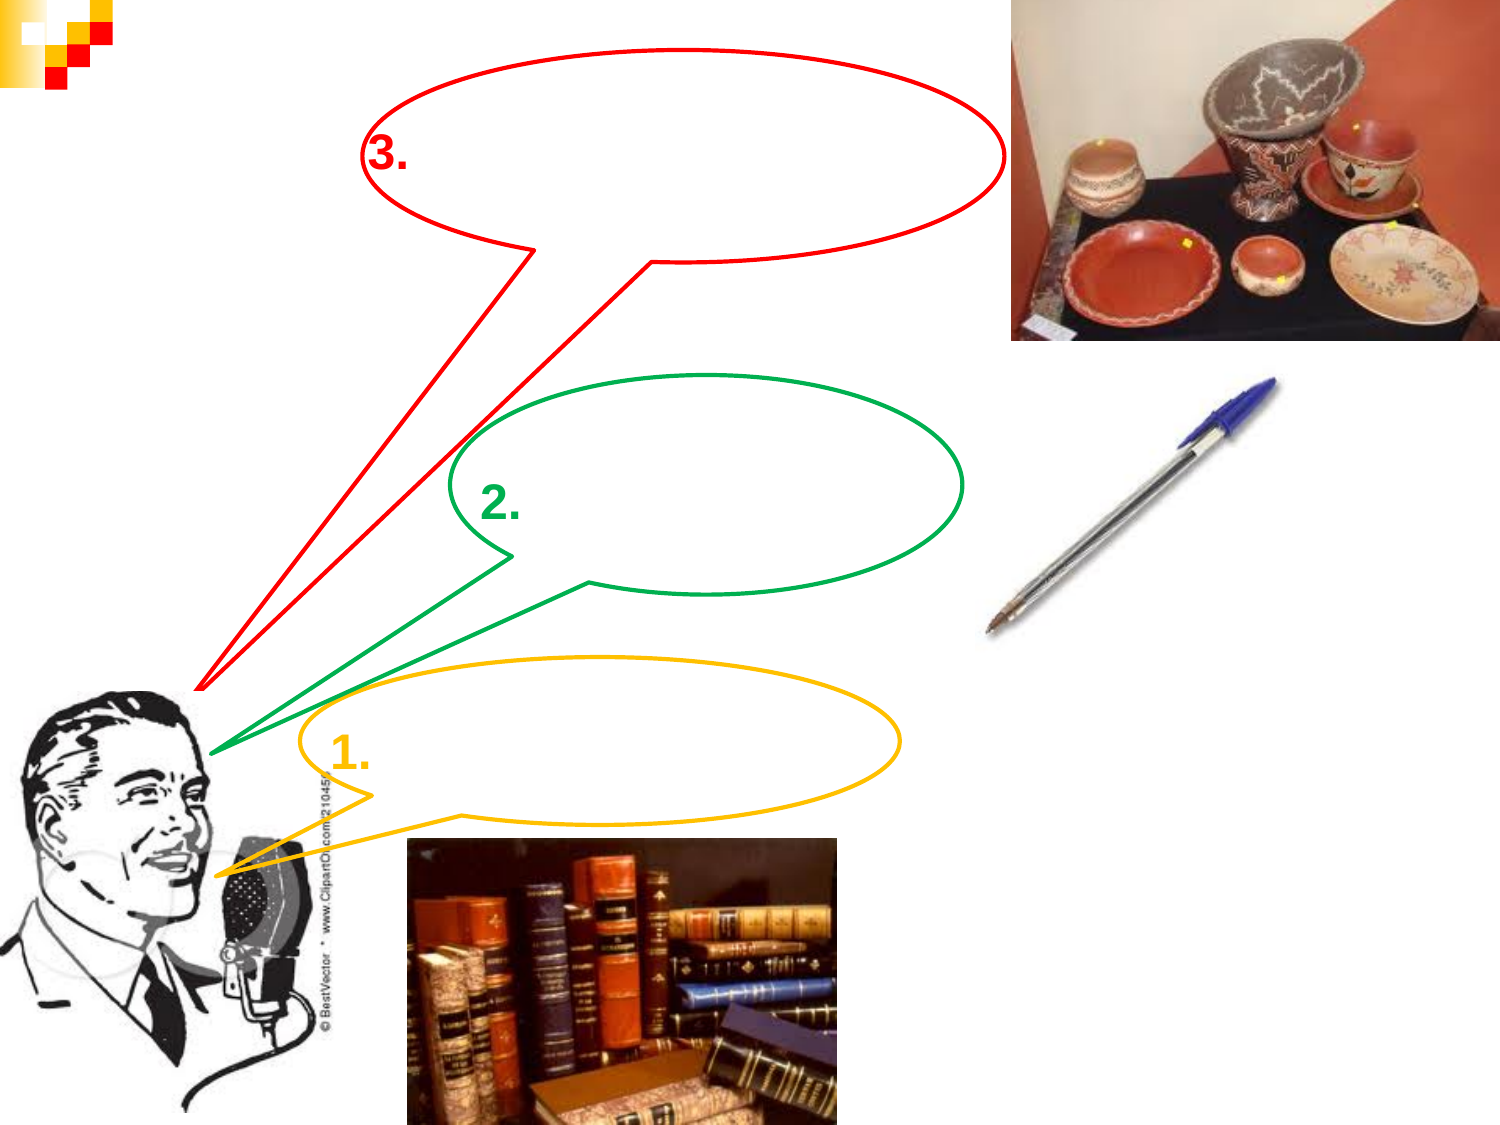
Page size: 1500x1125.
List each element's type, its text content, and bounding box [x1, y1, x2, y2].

text_box [194, 47, 1006, 689]
picture [1011, 0, 1500, 342]
text_box 3. [353, 112, 425, 188]
picture [974, 349, 1288, 663]
text_box [306, 372, 965, 698]
text_box 1. [340, 711, 387, 787]
text_box 2. [465, 461, 537, 537]
text_box [340, 654, 902, 848]
picture [0, 691, 335, 1113]
picture [406, 838, 837, 1125]
